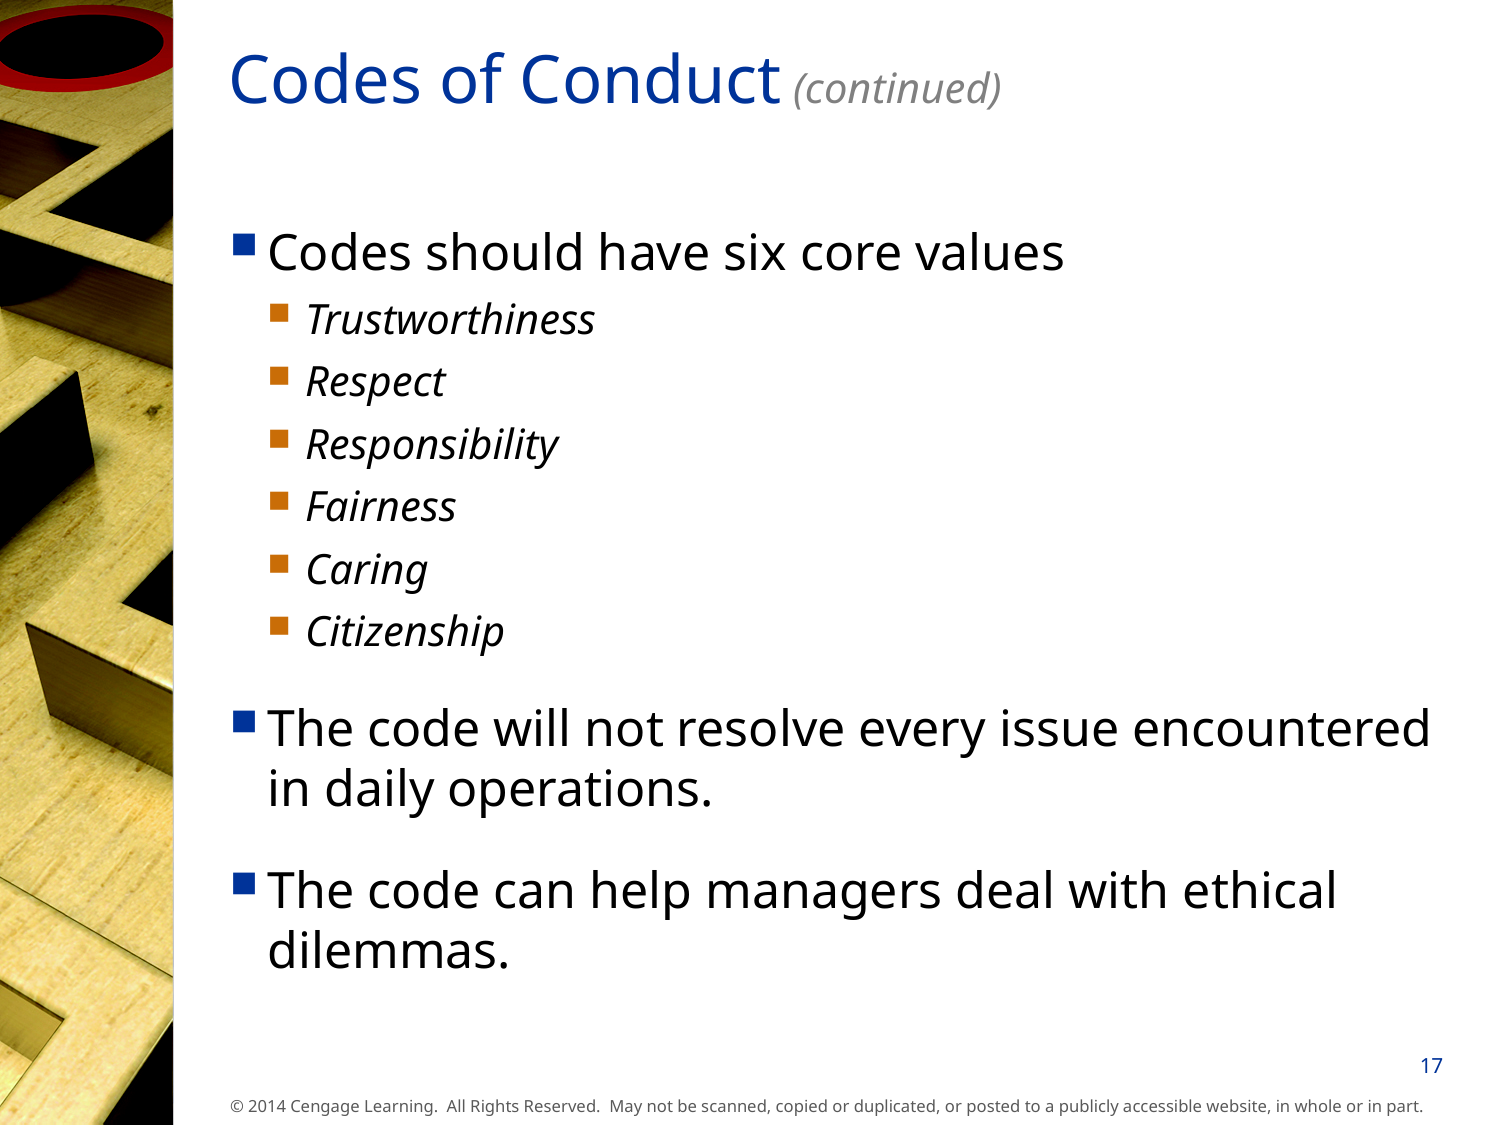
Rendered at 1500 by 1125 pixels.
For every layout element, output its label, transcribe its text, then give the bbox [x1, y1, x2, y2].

list Codes should have six core values Trustworthiness Respect Responsibility Fairness Caring Citizenship The code will not resolve every issue encountered in daily operations. The code can help managers deal with ethical dilemmas. [215, 212, 1478, 1037]
slide_number 17 [1386, 1037, 1478, 1097]
title Codes of Conduct (continued) [213, 29, 1454, 213]
picture [0, 0, 174, 1125]
